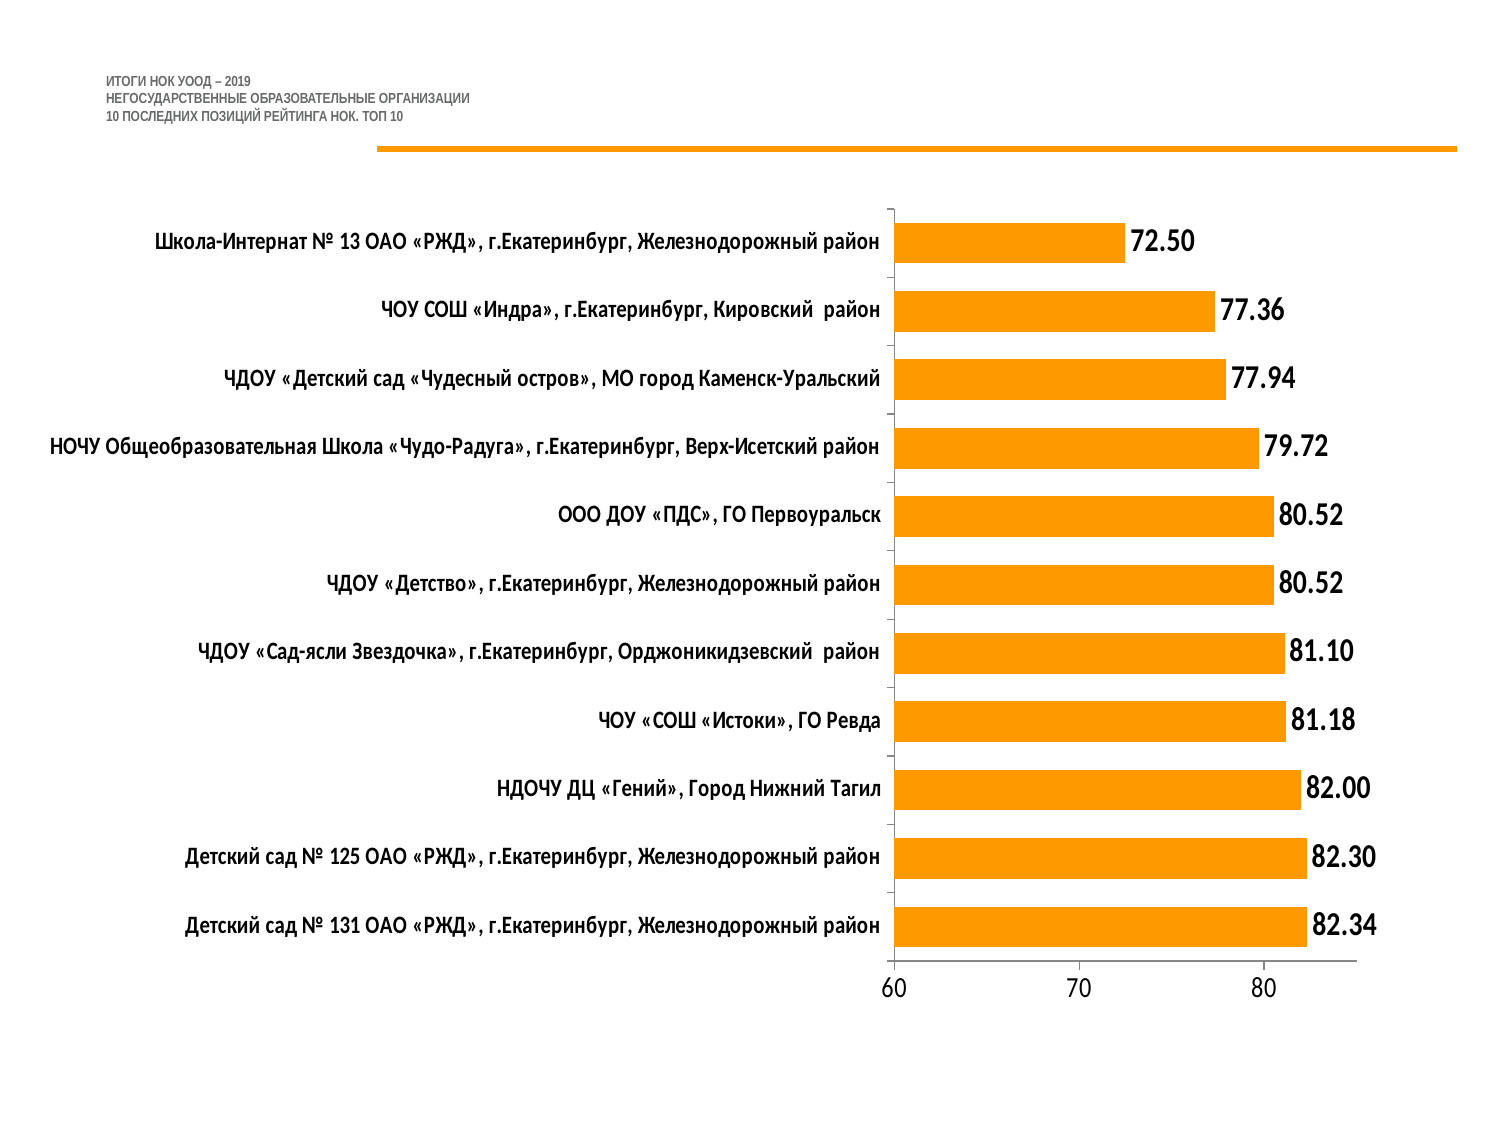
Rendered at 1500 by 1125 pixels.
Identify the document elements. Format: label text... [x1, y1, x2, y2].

title ИТОГИ НОК УООД – 2019 негосударственные образовательные организации 10 ПОСЛЕДНИХ ПОЗИЦИЙ РЕЙТИНГА НОК. ТОП 10 [91, 63, 1441, 149]
chart [49, 207, 1456, 1036]
